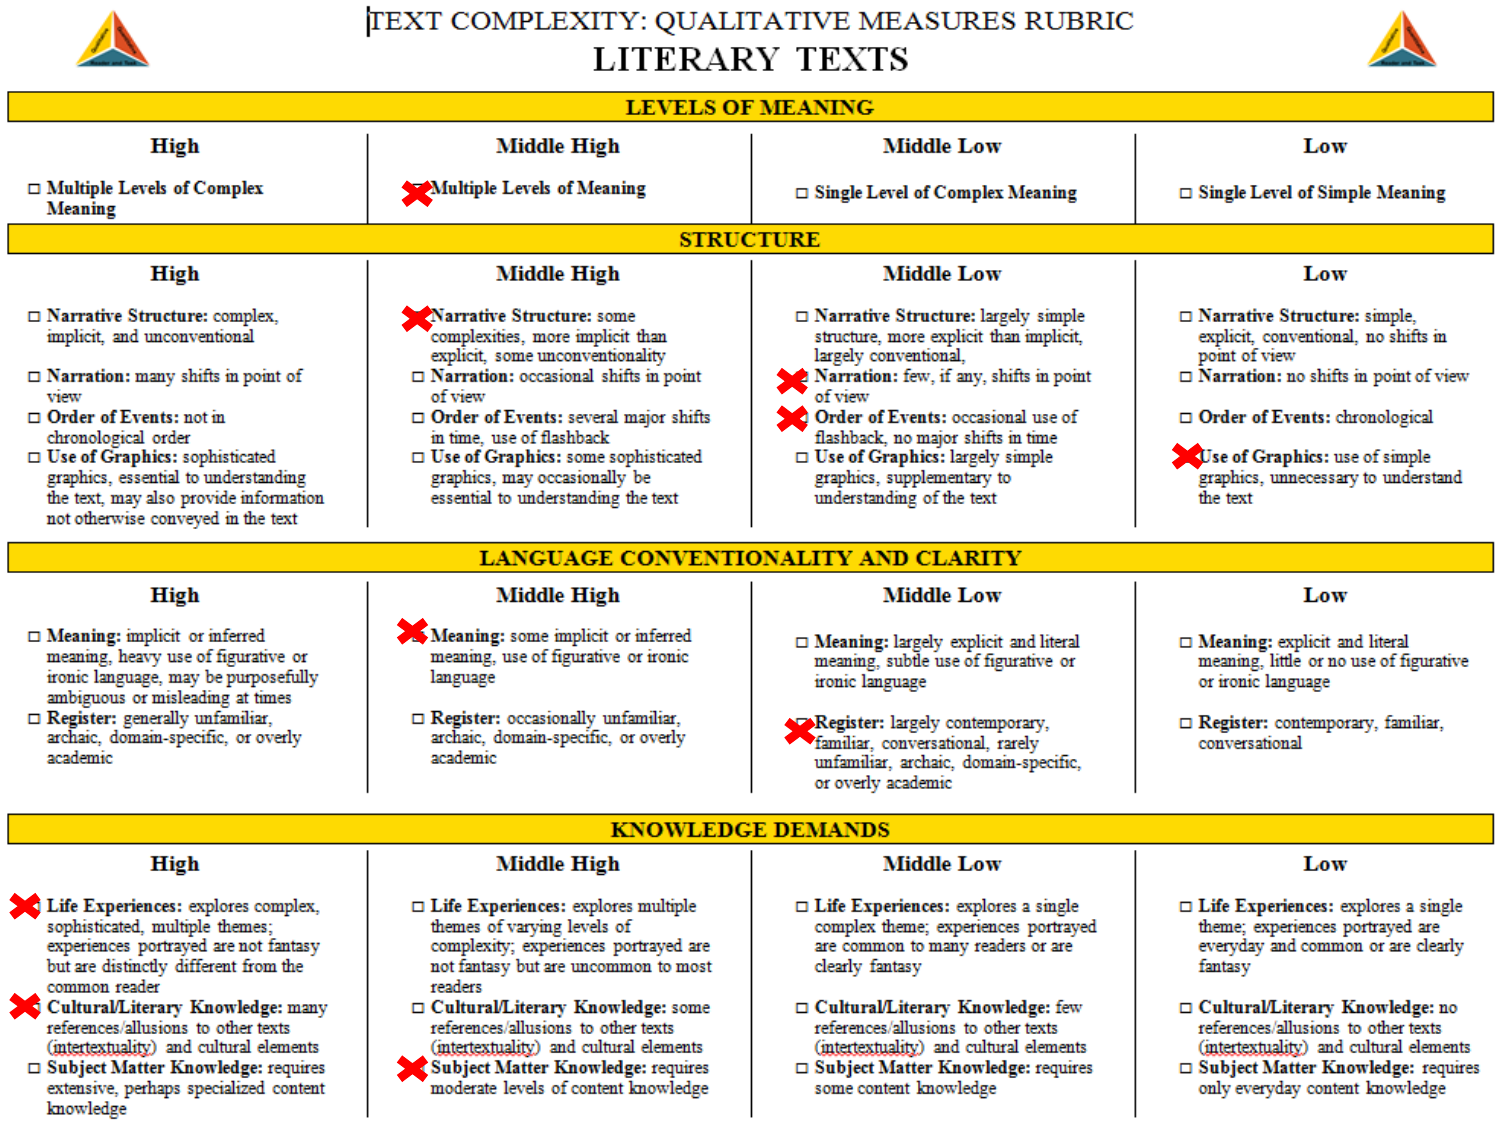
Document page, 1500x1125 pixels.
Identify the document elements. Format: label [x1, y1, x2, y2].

text_box [0, 0, 1500, 1125]
